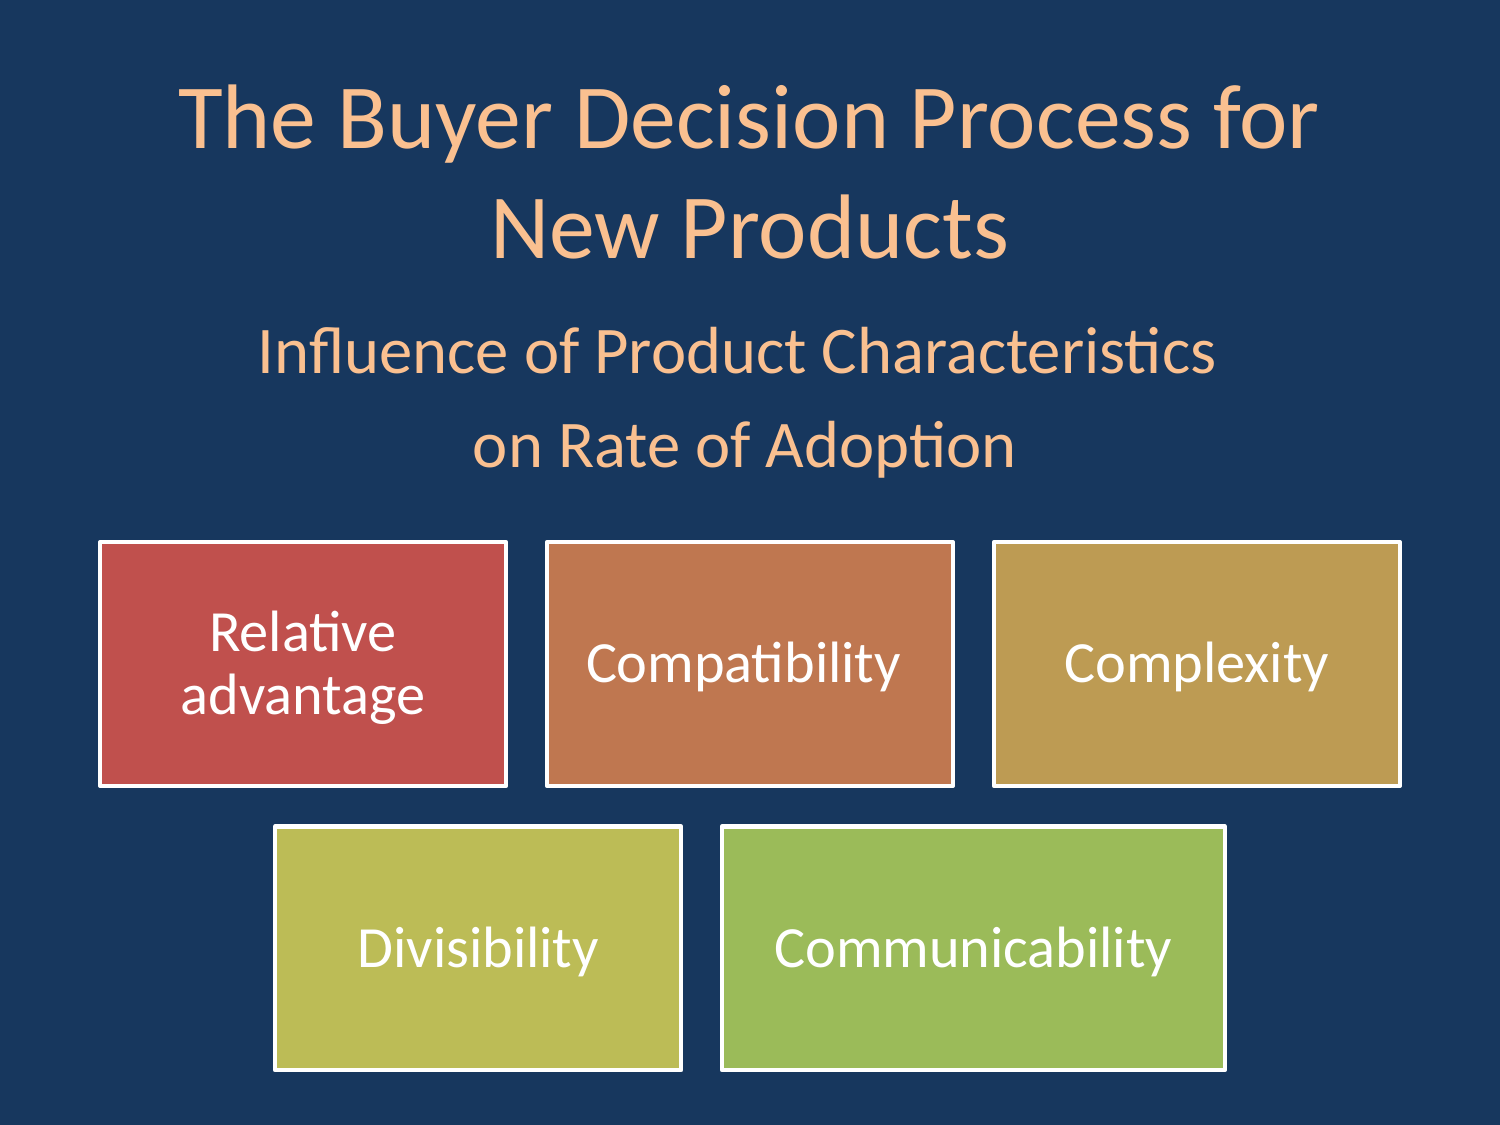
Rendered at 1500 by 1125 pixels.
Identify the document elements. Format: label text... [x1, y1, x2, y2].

text_box The Buyer Decision Process for New Products [112, 50, 1388, 238]
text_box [99, 512, 1401, 1101]
text_box Influence of Product Characteristics on Rate of Adoption [150, 299, 1325, 363]
